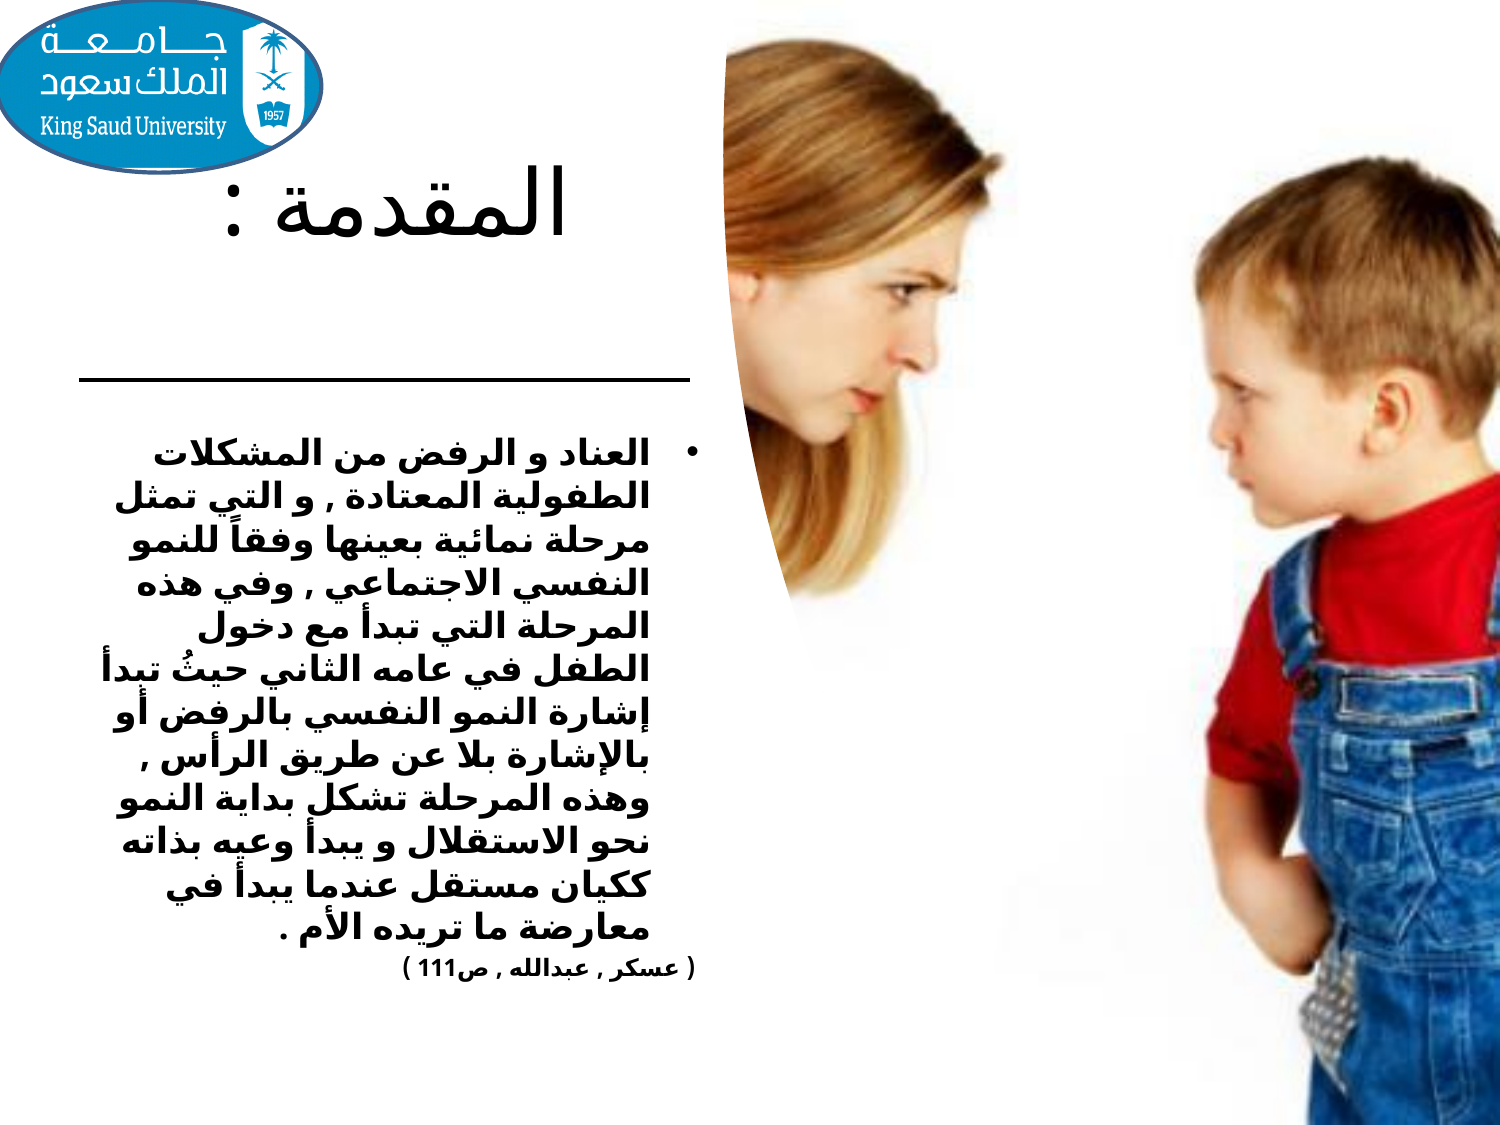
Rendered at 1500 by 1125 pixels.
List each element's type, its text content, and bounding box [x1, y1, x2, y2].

picture [722, 0, 1500, 1125]
list العناد و الرفض من المشكلات الطفولية المعتادة , و التي تمثل مرحلة نمائية بعينها وفقاً للنمو النفسي الاجتماعي , وفي هذه المرحلة التي تبدأ مع دخول الطفل في عامه الثاني حيثُ تبدأ إشارة النمو النفسي بالرفض أو بالإشارة بلا عن طريق الرأس , وهذه المرحلة تشكل بداية النمو نحو الاستقلال و يبدأ وعيه بذاته ككيان مستقل عندما يبدأ في معارضة ما تريده الأم . ( عسكر , عبدالله , ص111 ) [80, 422, 711, 991]
text_box [0, 0, 324, 175]
title المقدمة : [80, 59, 711, 338]
